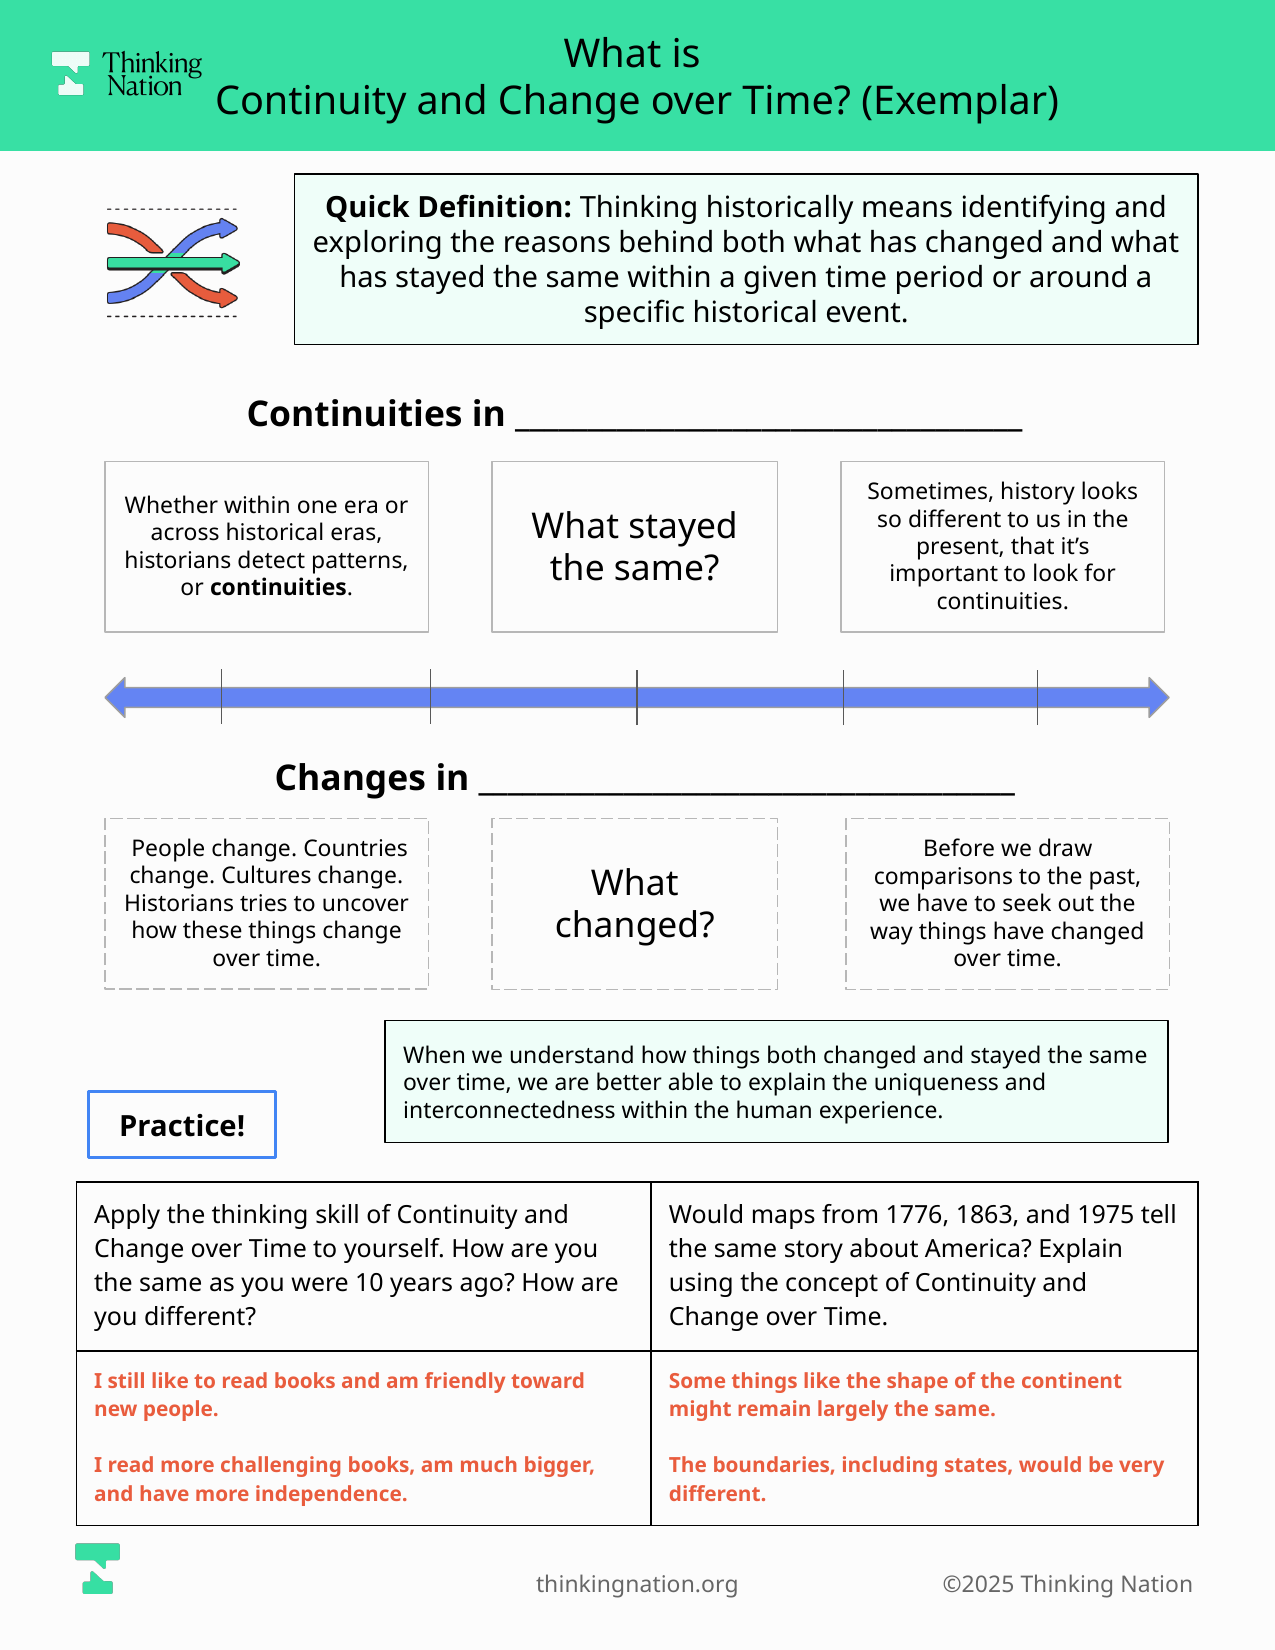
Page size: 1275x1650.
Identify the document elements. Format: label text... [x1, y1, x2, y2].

picture [88, 177, 258, 347]
text_box Whether within one era or across historical eras, historians detect patterns, or continuities. [105, 461, 429, 633]
picture [62, 1533, 133, 1604]
text_box Quick Definition: Thinking historically means identifying and exploring the reasons behind both what has changed and what has stayed the same within a given time period or around a specific historical event. [294, 174, 1198, 345]
table_cell I still like to read books and am friendly toward new people. I read more challenging books, am much bigger, and have more independence. [77, 1352, 650, 1525]
text_box ©2025 Thinking Nation [907, 1553, 1210, 1605]
table_header Apply the thinking skill of Continuity and Change over Time to yourself. How are you the same as you were 10 years ago? How are you different? [77, 1183, 650, 1350]
text_box Sometimes, history looks so different to us in the present, that it’s important to look for continuities. [841, 461, 1165, 633]
text_box [226, 687, 426, 708]
text_box Before we draw comparisons to the past, we have to seek out the way things have changed over time. [845, 818, 1170, 990]
text_box What is Continuity and Change over Time? (Exemplar) [0, 0, 1275, 151]
text_box thinkingnation.org [486, 1553, 789, 1605]
text_box [1041, 677, 1170, 718]
text_box What changed? [491, 818, 778, 990]
text_box [848, 687, 1033, 708]
text_box Continuities in ___________________________________ [189, 375, 1080, 432]
text_box [105, 677, 217, 718]
text_box Practice! [88, 1091, 276, 1158]
picture [35, 37, 207, 109]
table_cell Some things like the shape of the continent might remain largely the same. The boundaries, including states, would be very different. [652, 1352, 1197, 1525]
text_box When we understand how things both changed and stayed the same over time, we are better able to explain the uniqueness and interconnectedness within the human experience. [385, 1020, 1168, 1143]
text_box [642, 687, 839, 708]
text_box People change. Countries change. Cultures change. Historians tries to uncover how these things change over time. [105, 818, 429, 990]
text_box What stayed the same? [491, 461, 778, 633]
text_box Changes in _____________________________________ [210, 740, 1080, 796]
table_header Would maps from 1776, 1863, and 1975 tell the same story about America? Explain using the concept of Continuity and Change over Time. [652, 1183, 1197, 1350]
text_box [436, 687, 632, 708]
